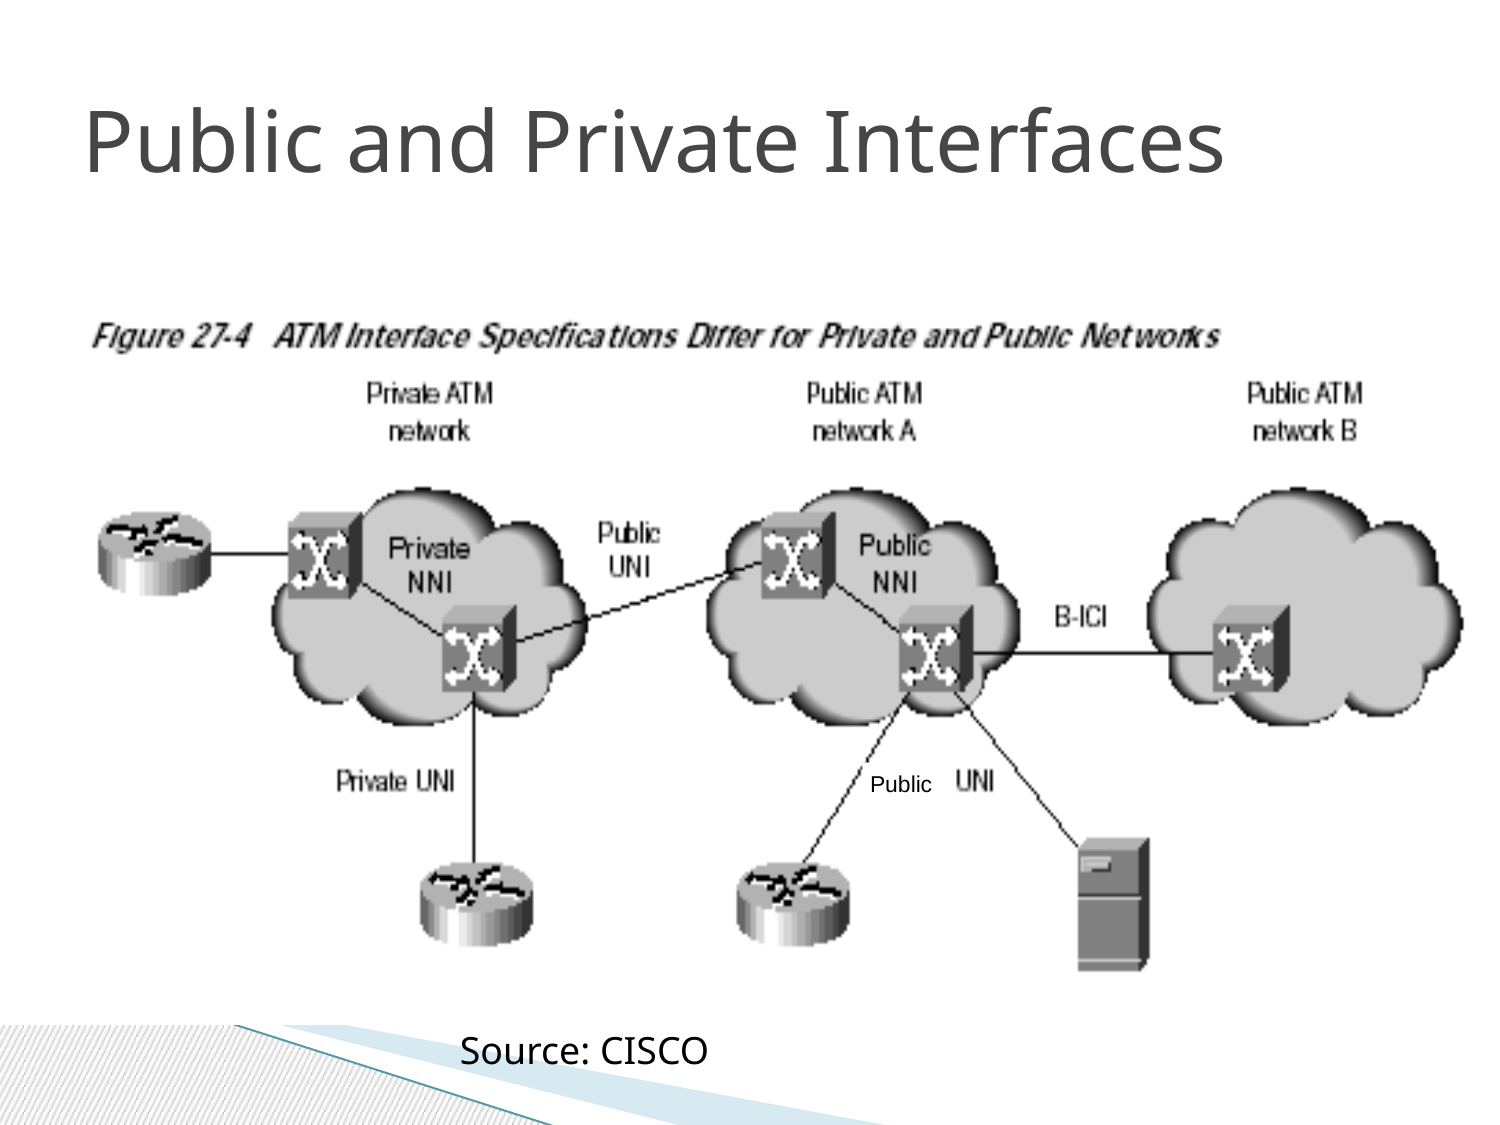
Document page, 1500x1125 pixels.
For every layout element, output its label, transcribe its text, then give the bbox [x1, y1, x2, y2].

picture [0, 299, 1500, 1125]
title Public and Private Interfaces [74, 44, 1426, 234]
text_box Source: CISCO [452, 1037, 718, 1079]
